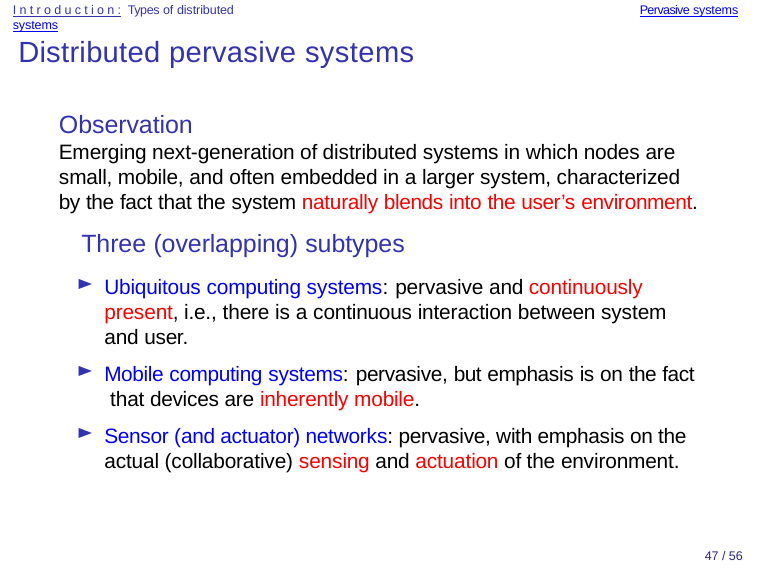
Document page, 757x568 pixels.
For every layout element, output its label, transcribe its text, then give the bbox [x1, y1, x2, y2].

text_box Introduction: Types of distributed systems [10, 0, 247, 33]
text_box Pervasive systems [637, 0, 745, 18]
text_box Distributed pervasive systems Observation Emerging next-generation of distributed systems in which nodes are small, mobile, and often embedded in a larger system, characterized by the fact that the system naturally blends into the user’s environment. Three (overlapping) subtypes Ubiquitous computing systems: pervasive and continuously present, i.e., there is a continuous interaction between system and user. Mobile computing systems: pervasive, but emphasis is on the fact that devices are inherently mobile. Sensor (and actuator) networks: pervasive, with emphasis on the actual (collaborative) sensing and actuation of the environment. [13, 30, 709, 473]
text_box 47 / 56 [702, 546, 745, 563]
